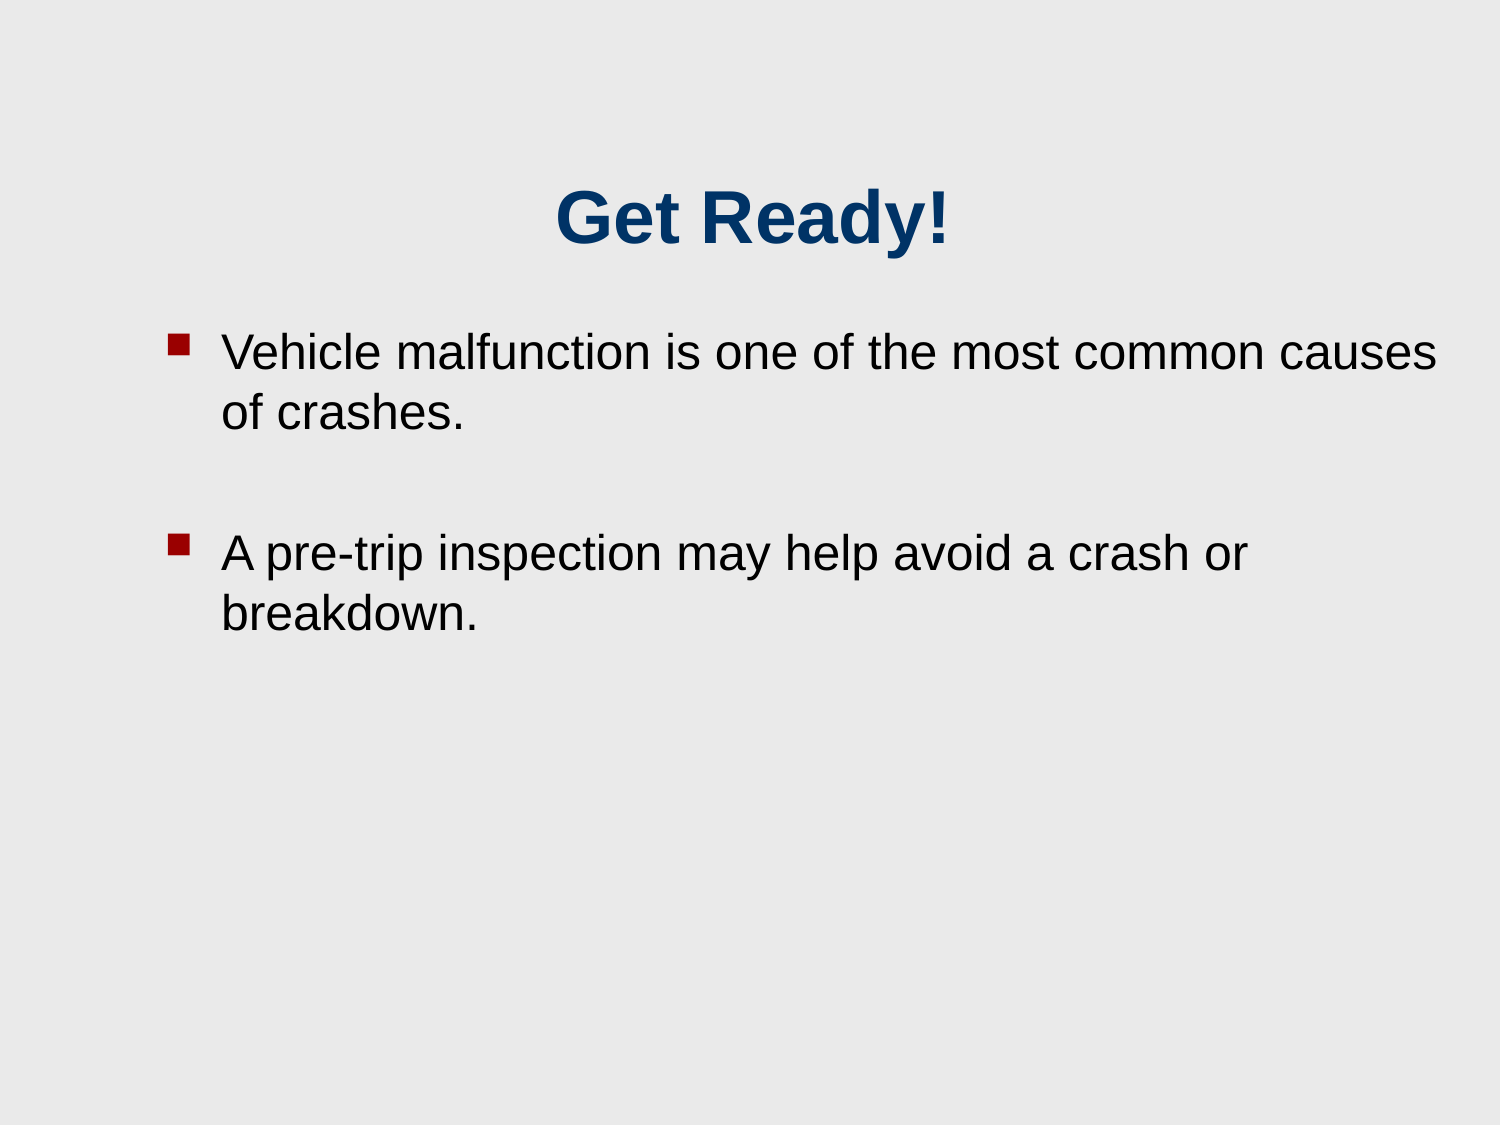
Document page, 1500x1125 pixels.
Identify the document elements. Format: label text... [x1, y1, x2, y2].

title Get Ready! [24, 160, 1483, 267]
list Vehicle malfunction is one of the most common causes of crashes. A pre-trip inspection may help avoid a crash or breakdown. [149, 312, 1481, 1001]
